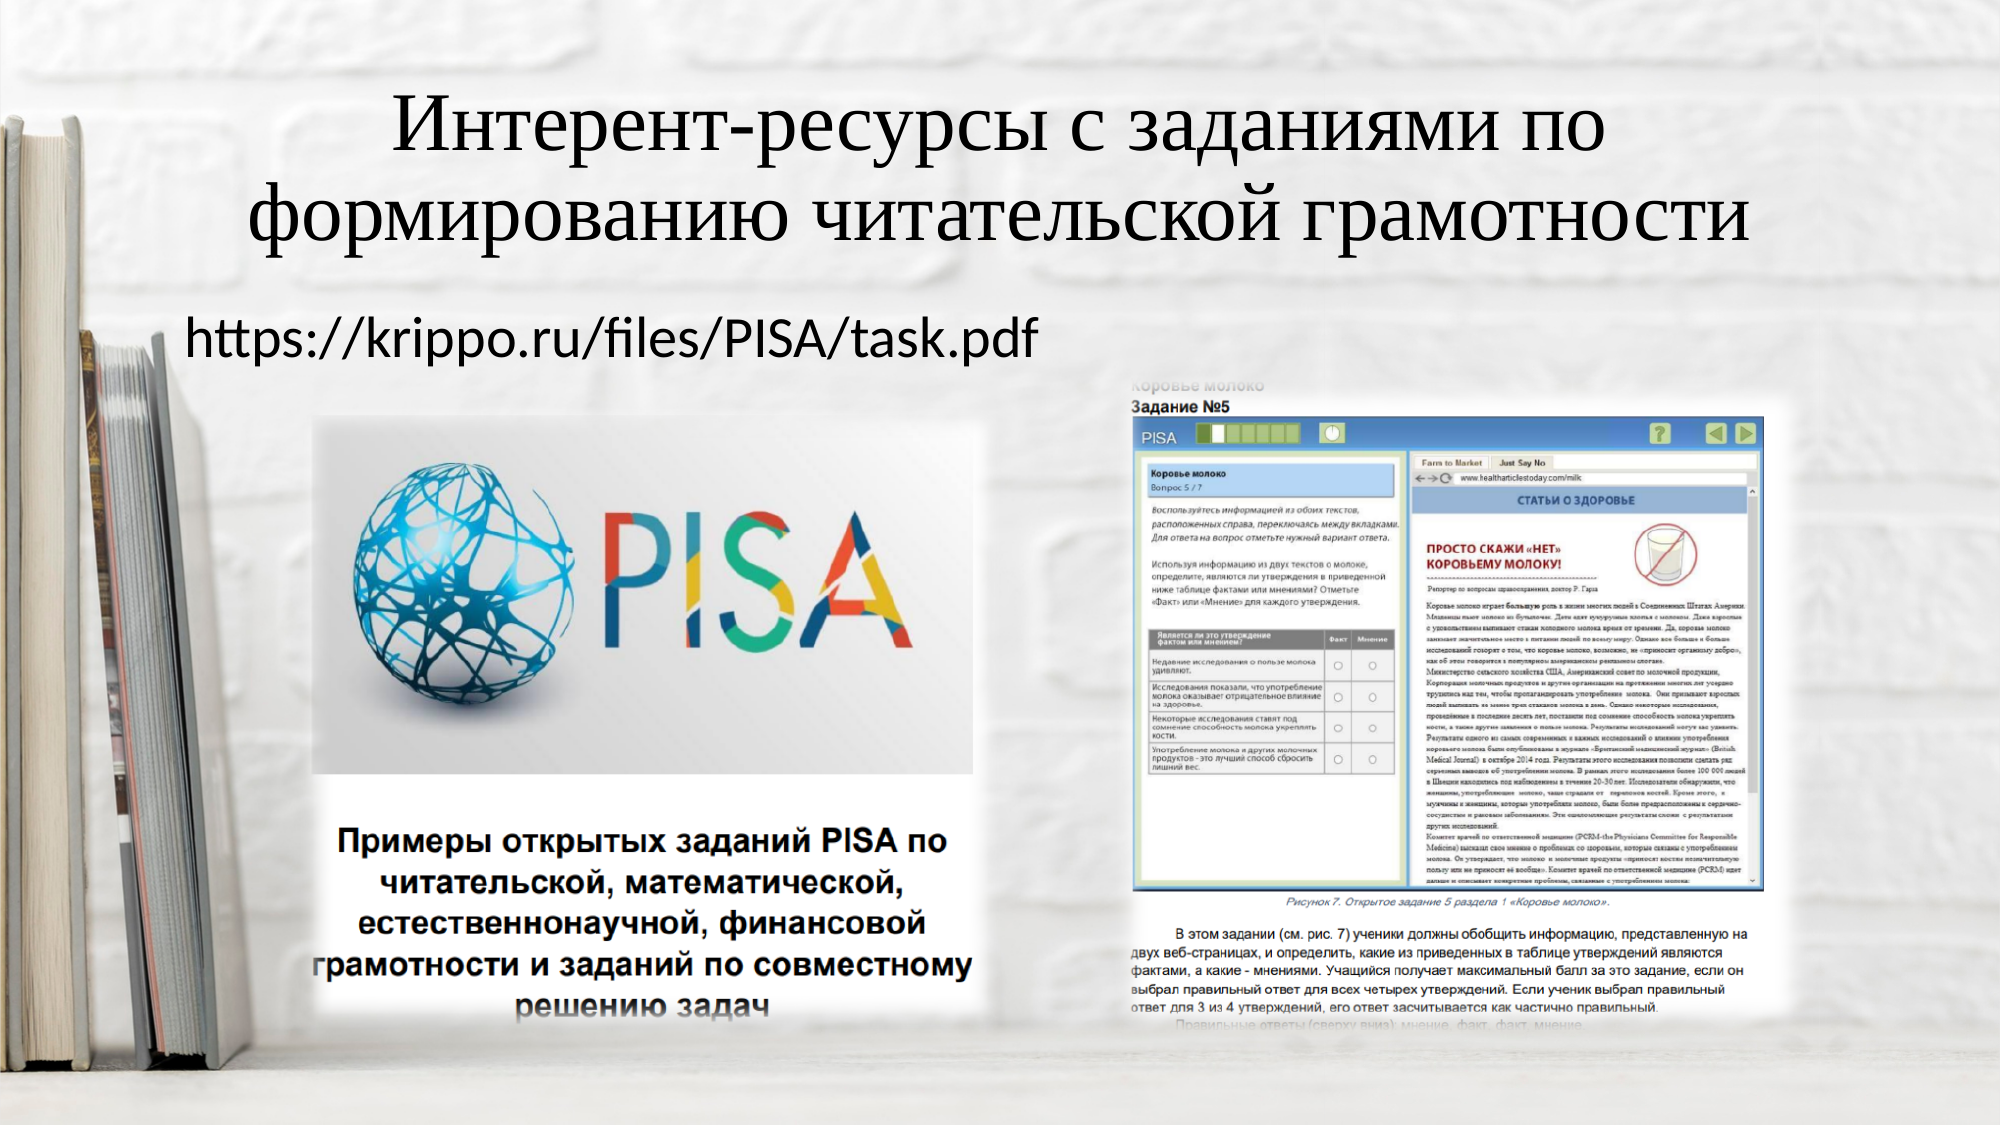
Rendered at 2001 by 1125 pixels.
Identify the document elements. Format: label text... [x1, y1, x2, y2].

list https://krippo.ru/files/PISA/task.pdf [143, 299, 1863, 1014]
picture [0, 0, 2000, 1125]
title Интерент-ресурсы с заданиями по формированию читательской грамотности [137, 59, 1863, 278]
